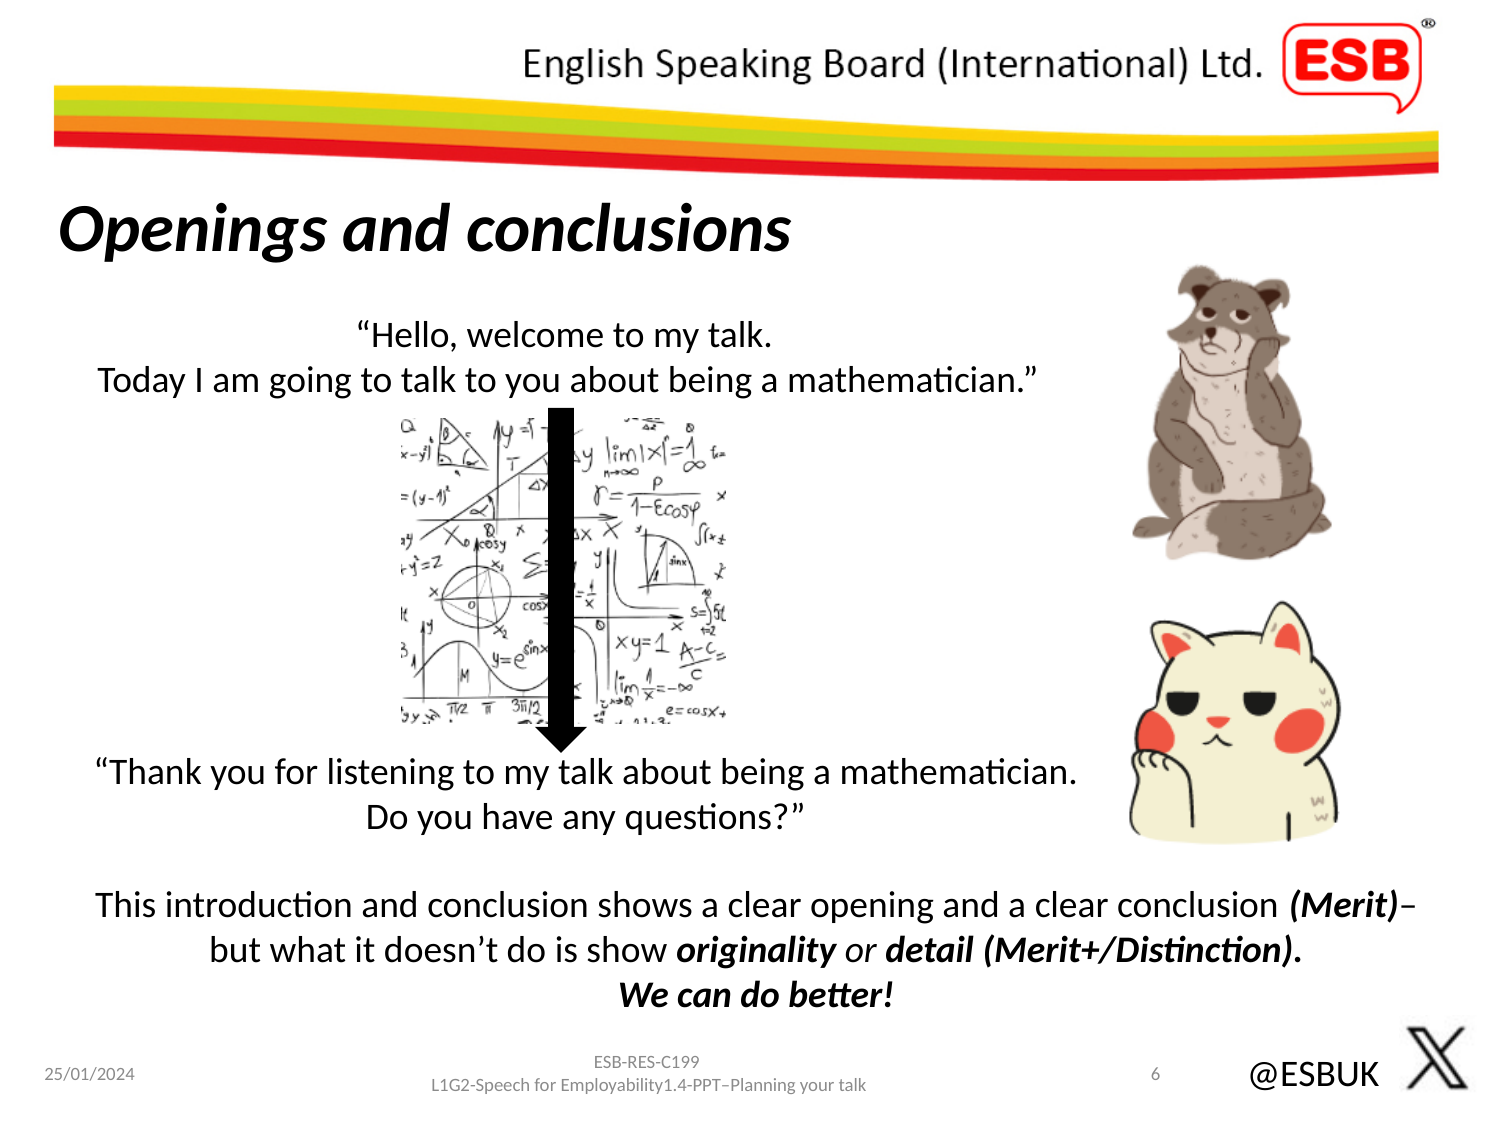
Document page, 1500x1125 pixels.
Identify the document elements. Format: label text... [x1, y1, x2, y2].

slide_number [29, 1042, 367, 1103]
text_box Openings and conclusions [43, 184, 1338, 303]
text_box “Thank you for listening to my talk about being a mathematician. Do you have any questions?” [60, 739, 1111, 845]
text_box “Hello, welcome to my talk. Today I am going to talk to you about being a mathematician.” [66, 302, 1071, 408]
picture [401, 418, 726, 724]
footer ESB-RES-C199 L1G2-Speech for Employability1.4-PPT–Planning your talk [395, 1042, 902, 1103]
picture [1111, 231, 1360, 873]
slide_number 6 [930, 1042, 1176, 1103]
text_box [534, 724, 588, 753]
picture [0, 0, 1500, 189]
text_box This introduction and conclusion shows a clear opening and a clear conclusion (Merit)– but what it doesn’t do is show originality or detail (Merit+/Distinction). We can do better! [66, 872, 1447, 1023]
text_box [548, 407, 574, 418]
picture [1399, 1015, 1480, 1102]
